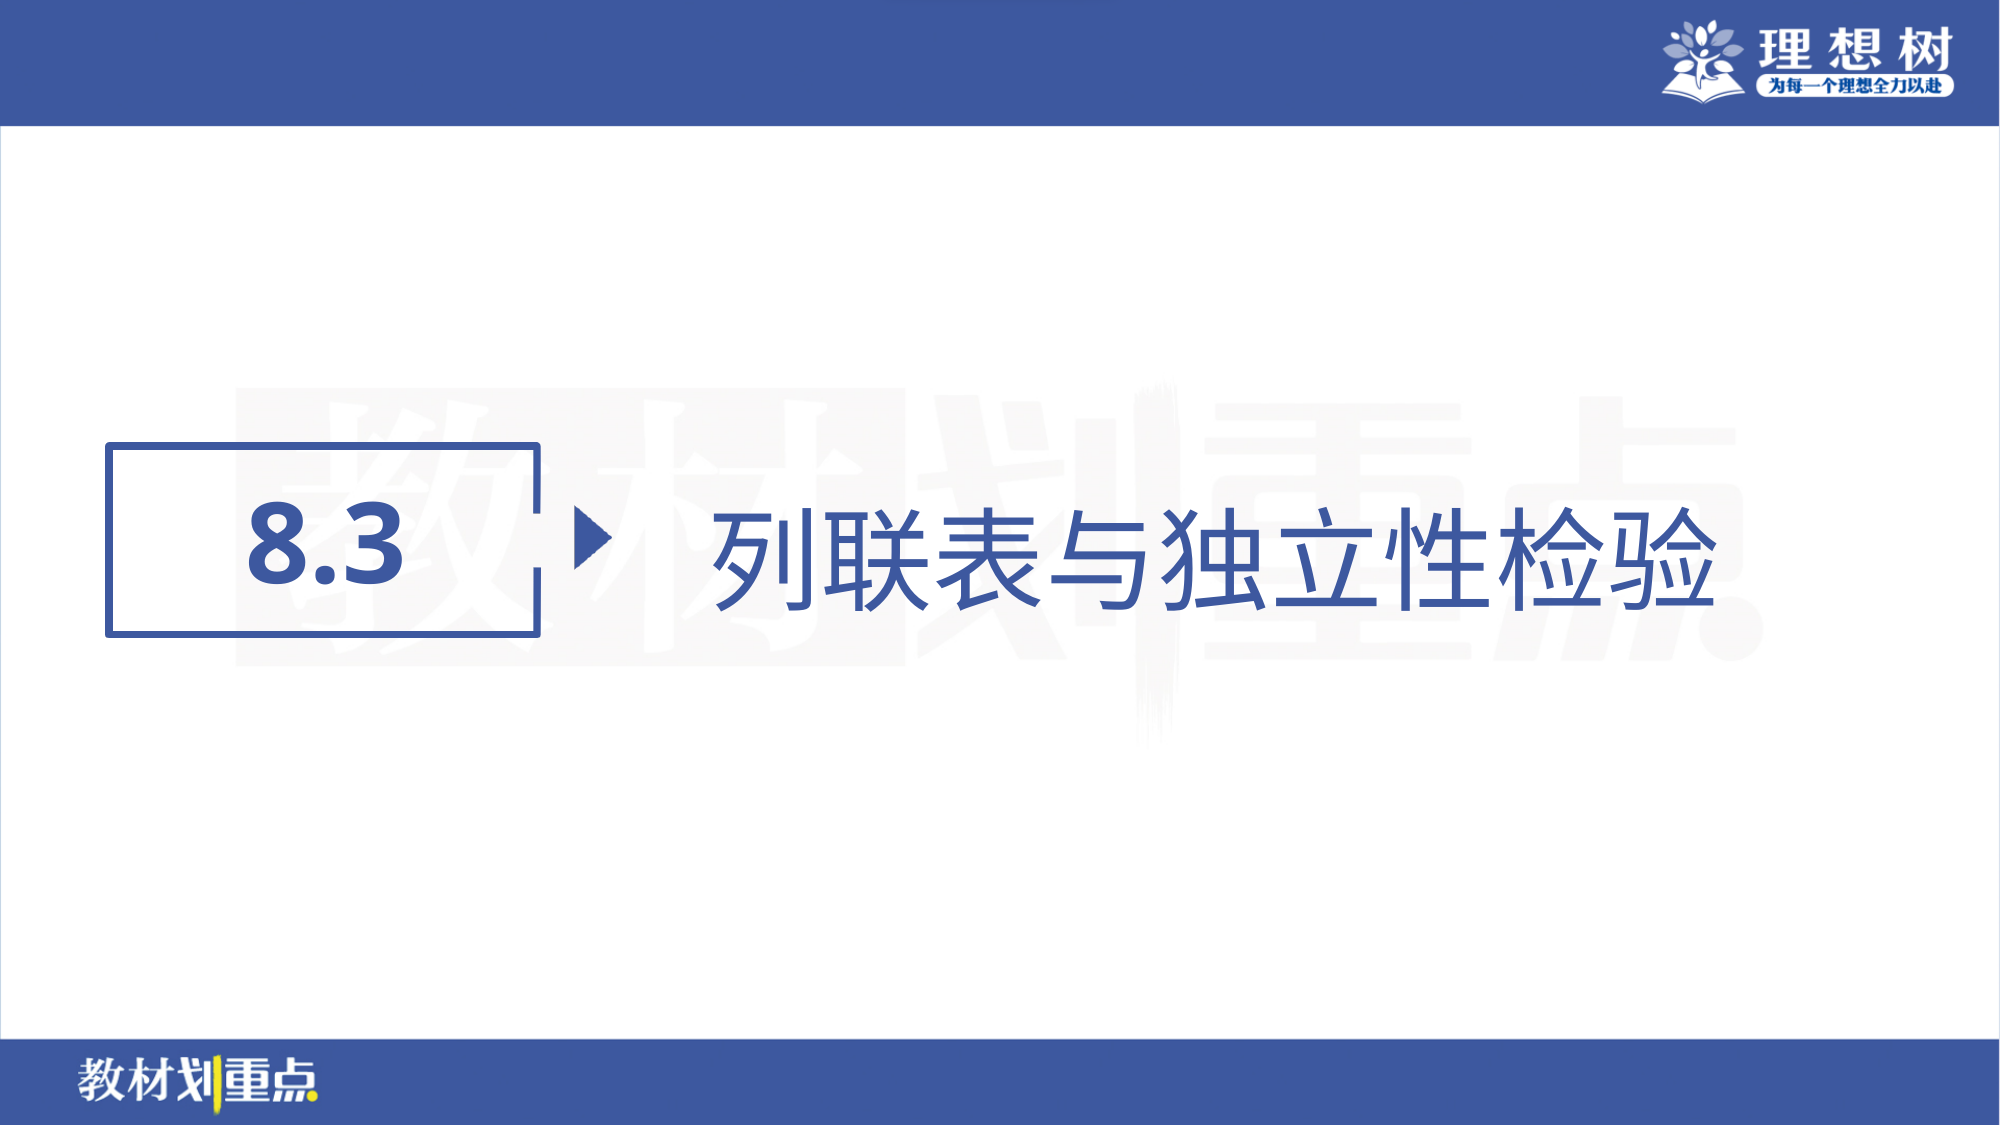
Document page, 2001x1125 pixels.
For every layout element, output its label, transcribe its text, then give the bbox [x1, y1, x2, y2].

picture [0, 0, 2000, 1125]
text_box 列联表与独立性检验 [708, 424, 1967, 635]
